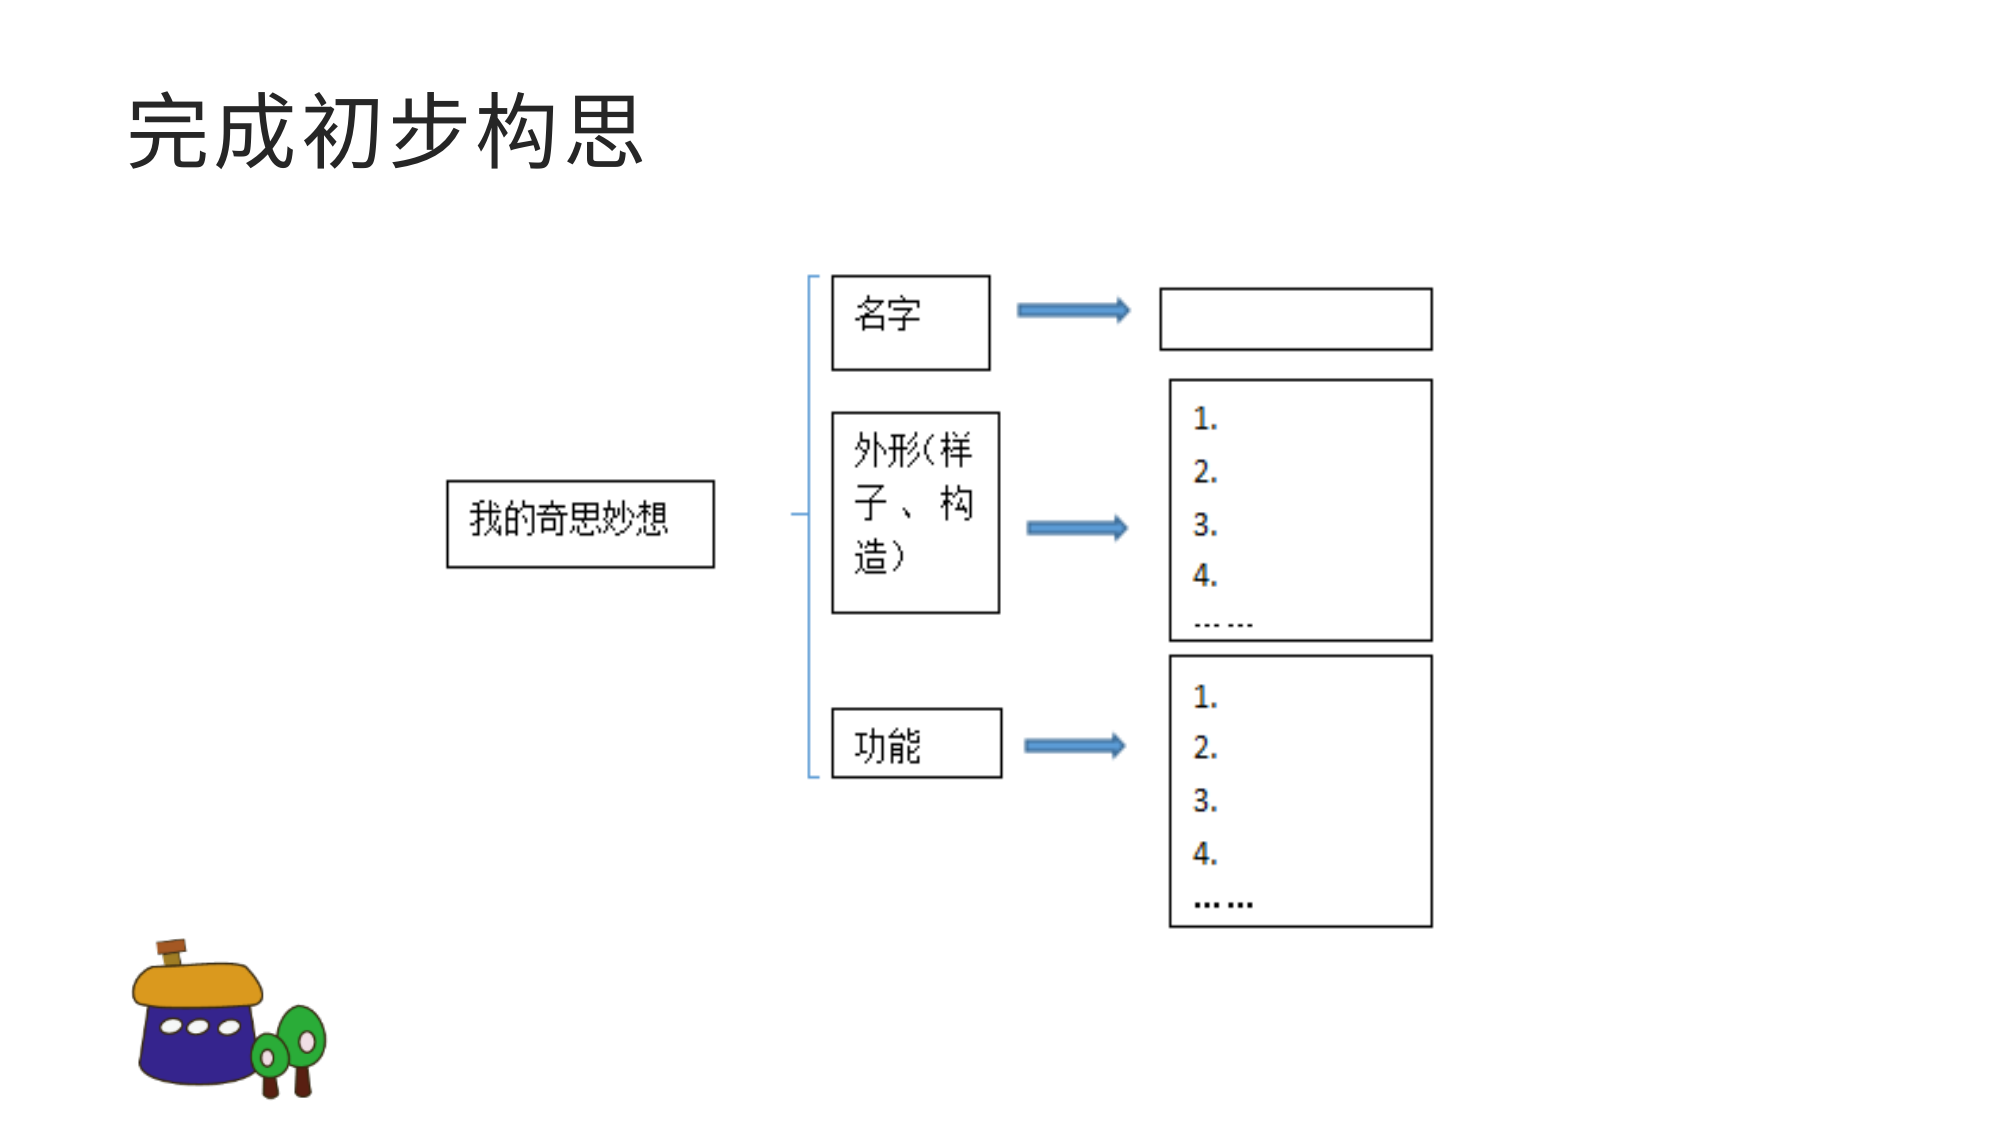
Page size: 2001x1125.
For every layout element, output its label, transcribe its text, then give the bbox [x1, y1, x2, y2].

title 完成初步构思 [109, 72, 1891, 264]
picture [131, 177, 1669, 1101]
